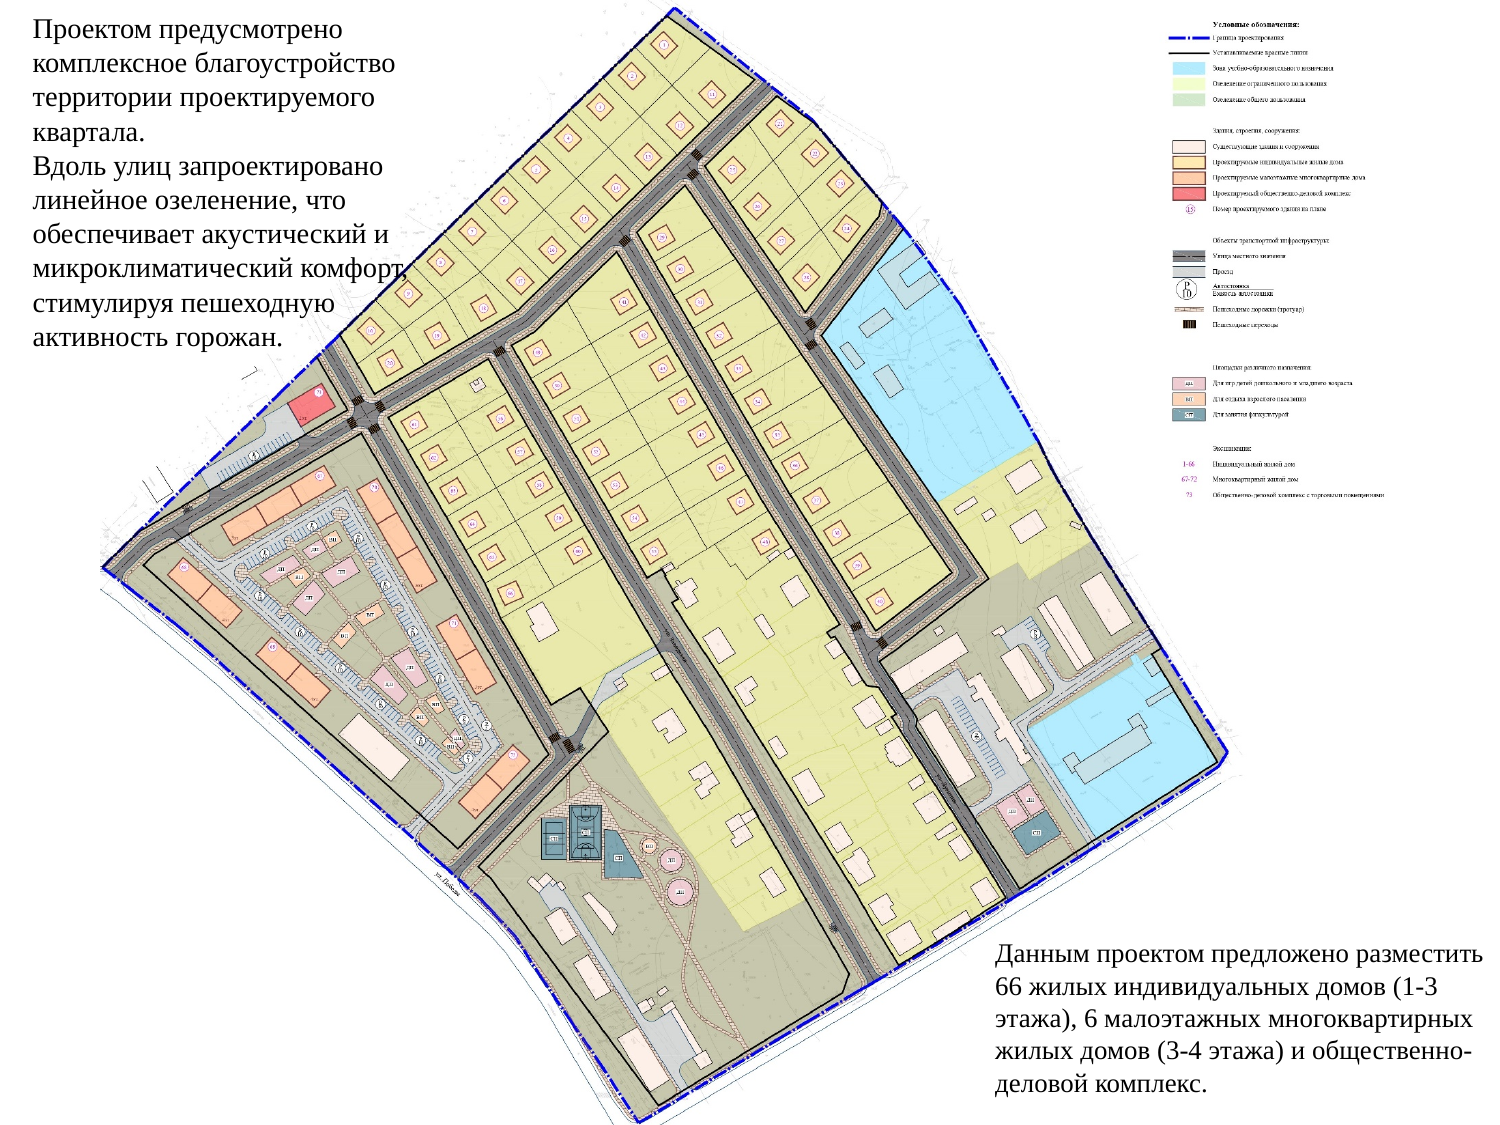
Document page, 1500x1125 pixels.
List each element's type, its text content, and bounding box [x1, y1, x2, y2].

picture [100, 0, 1396, 1125]
title Данным проектом предложено разместить 66 жилых индивидуальных домов (1-3 этажа), 6 малоэтажных многоквартирных жилых домов (3-4 этажа) и общественно-деловой комплекс. [1398, 916, 1500, 1117]
text_box Проектом предусмотрено комплексное благоустройство территории проектируемого квартала. Вдоль улиц запроектировано линейное озеленение, что обеспечивает акустический и микроклиматический комфорт, стимулируя пешеходную активность горожан. [17, 0, 97, 362]
